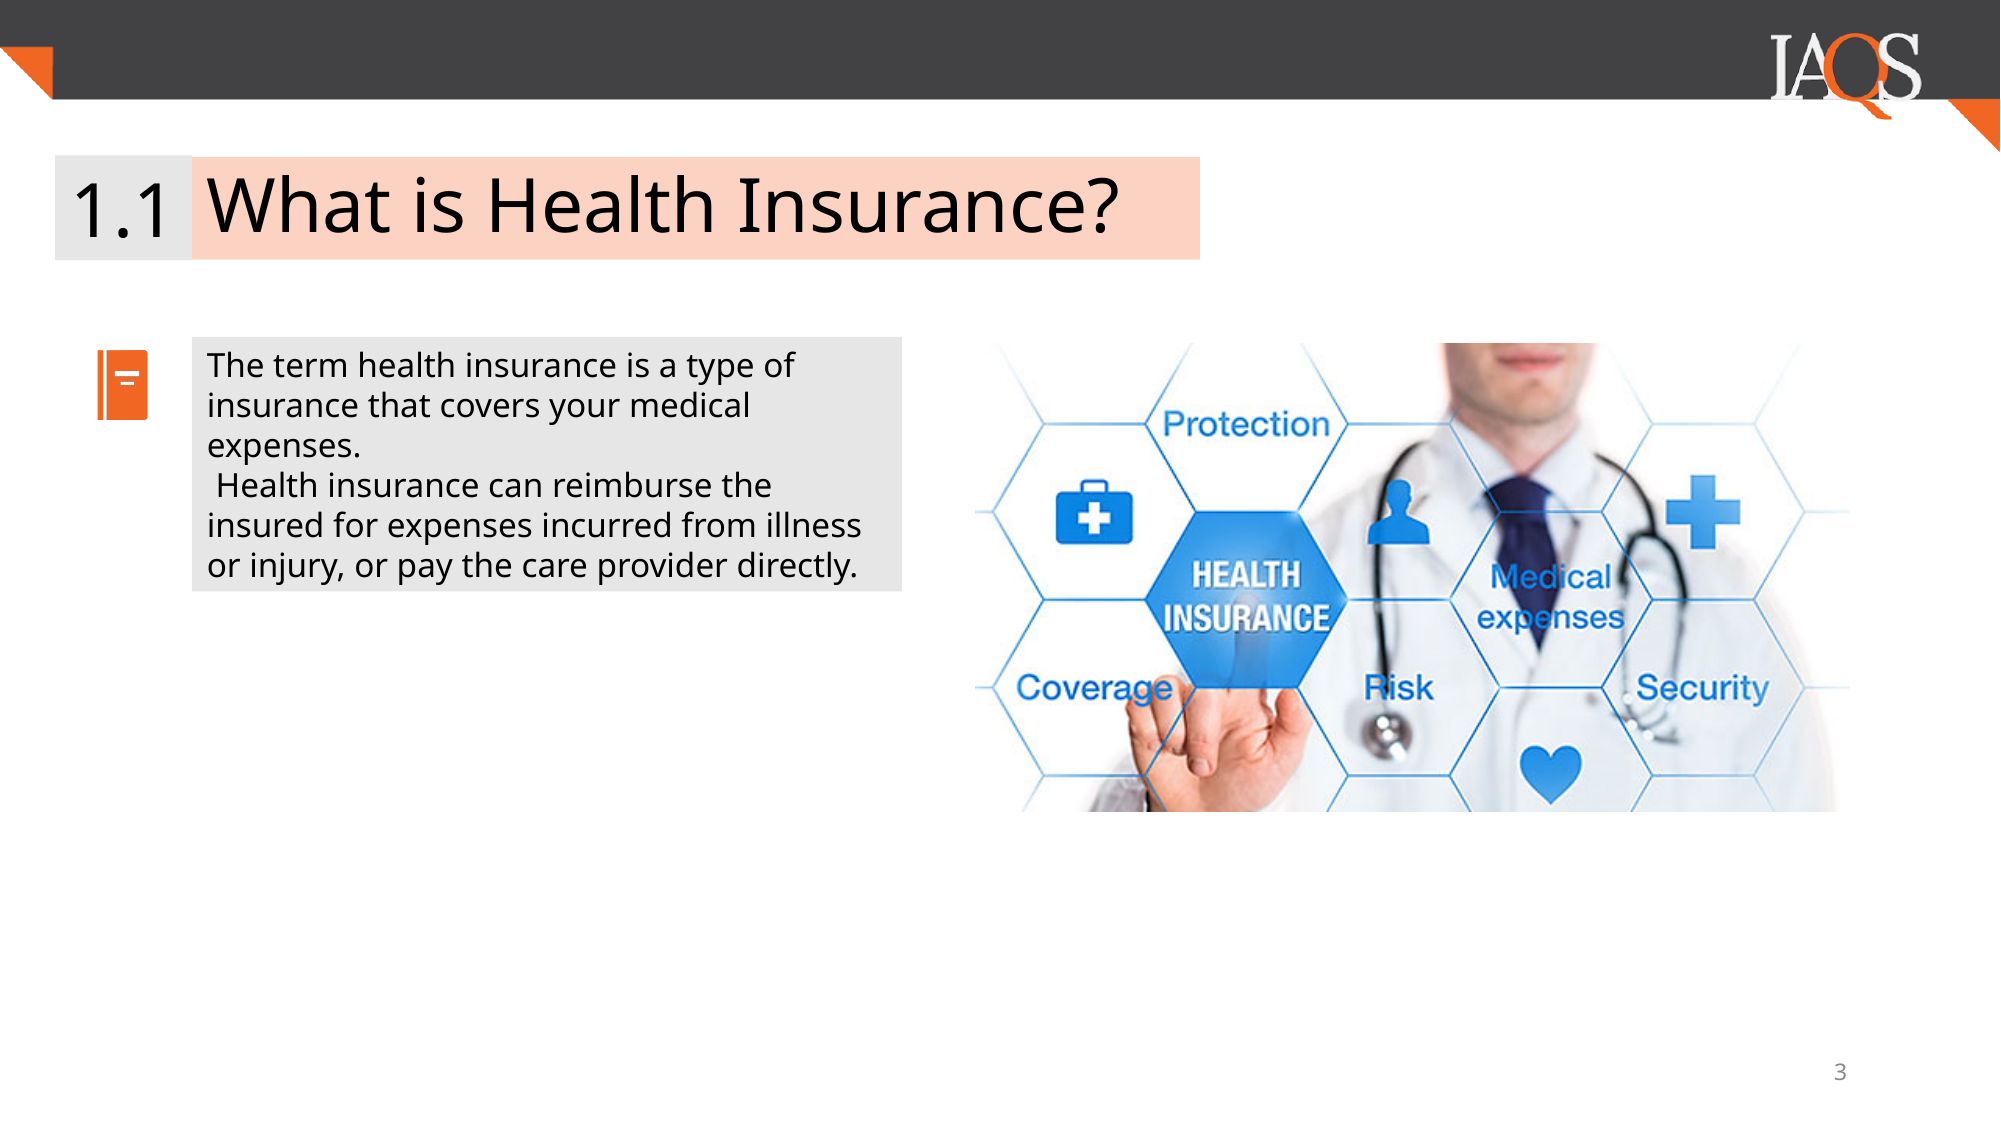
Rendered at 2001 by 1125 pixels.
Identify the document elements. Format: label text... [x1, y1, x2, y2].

text_box 1.1 [55, 155, 192, 261]
picture [0, 0, 2000, 152]
title What is Health Insurance? [192, 156, 1200, 260]
text_box The term health insurance is a type of insurance that covers your medical expenses. Health insurance can reimburse the insured for expenses incurred from illness or injury, or pay the care provider directly. [191, 336, 903, 592]
slide_number ‹#› [1412, 1042, 1863, 1103]
picture [80, 342, 165, 427]
picture [974, 342, 1851, 813]
